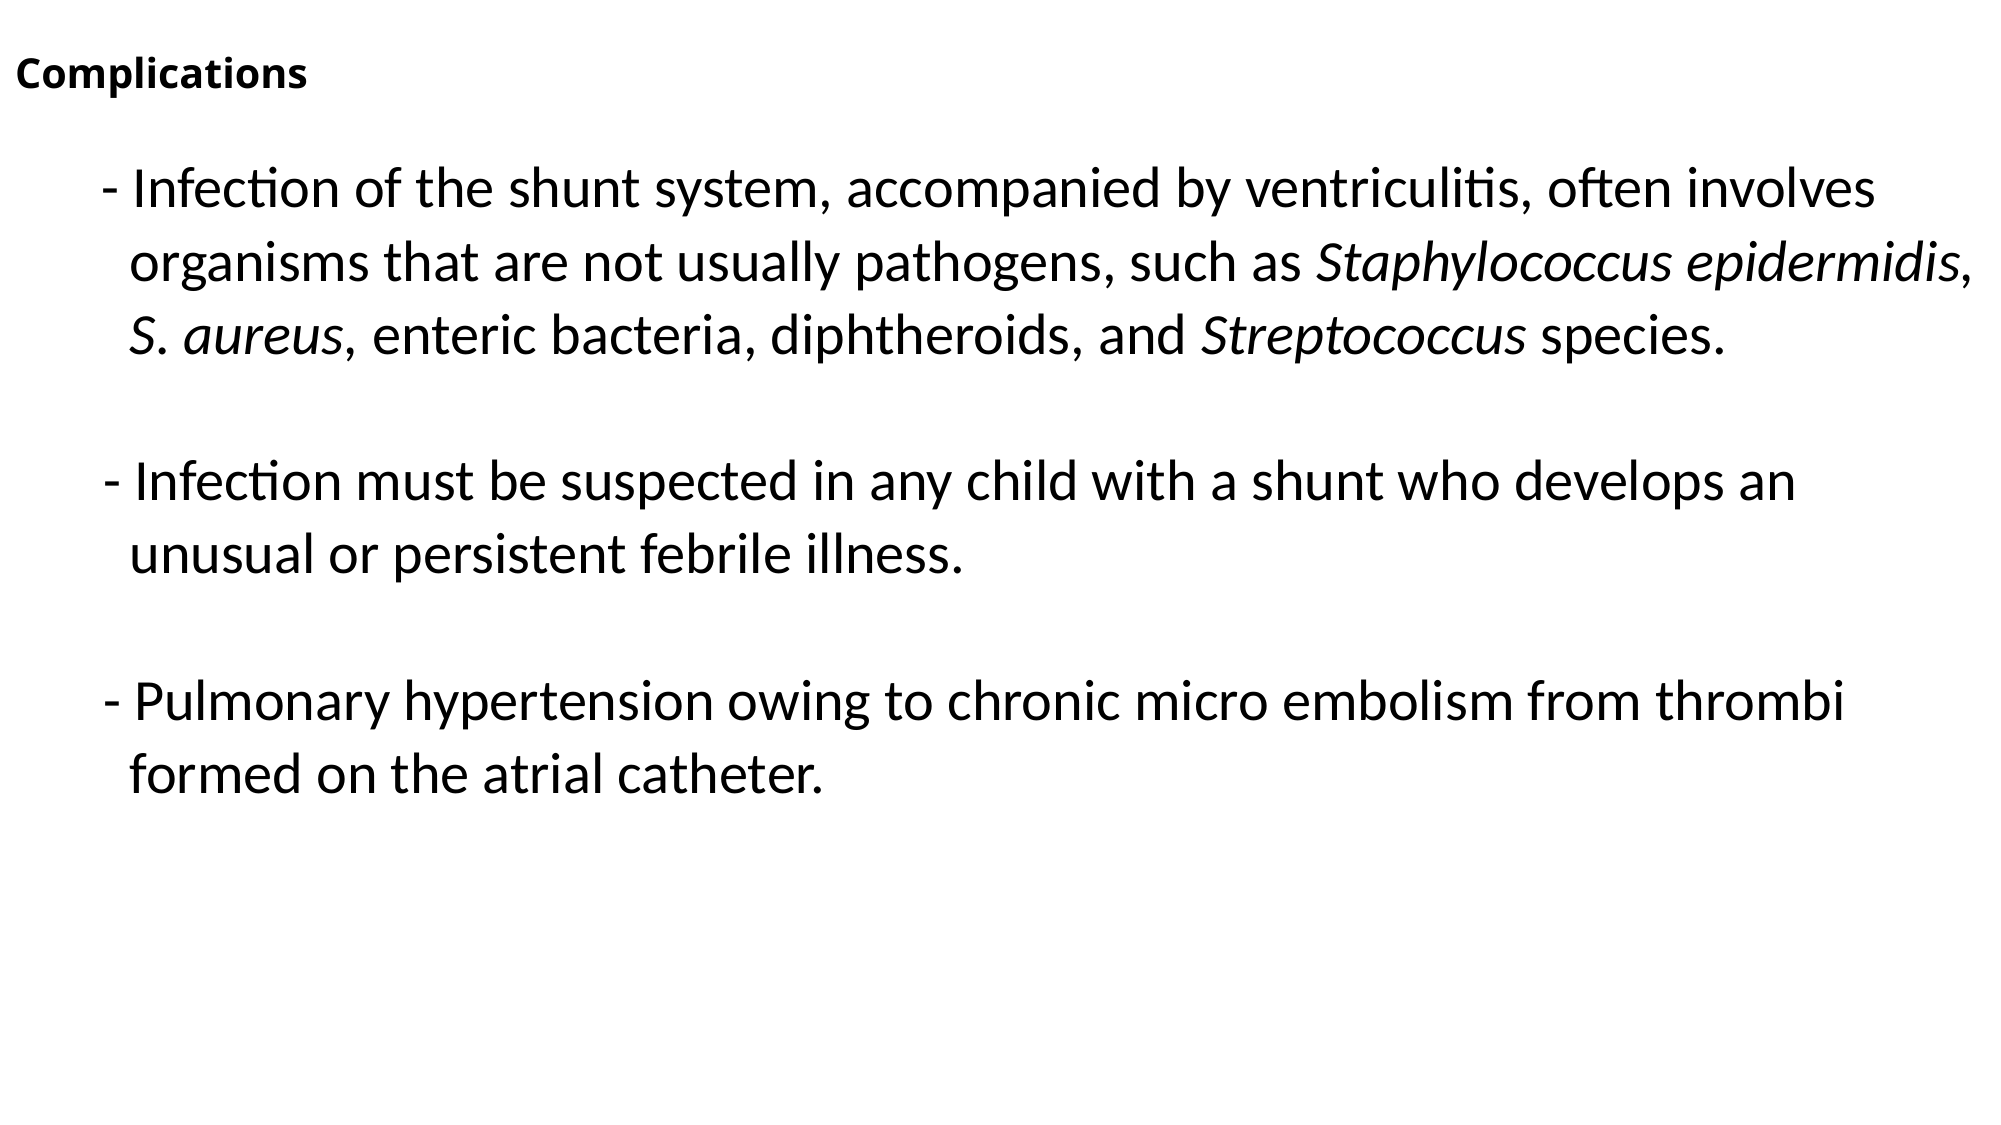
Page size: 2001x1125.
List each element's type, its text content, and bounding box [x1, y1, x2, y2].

title Complications [0, 0, 1863, 149]
list - Infection of the shunt system, accompanied by ventriculitis, often involves organisms that are not usually pathogens, such as Staphylococcus epidermidis, S. aureus, enteric bacteria, diphtheroids, and Streptococcus species. - Infection must be suspected in any child with a shunt who develops an unusual or persistent febrile illness. - Pulmonary hypertension owing to chronic micro embolism from thrombi formed on the atrial catheter. [0, 149, 2000, 1125]
